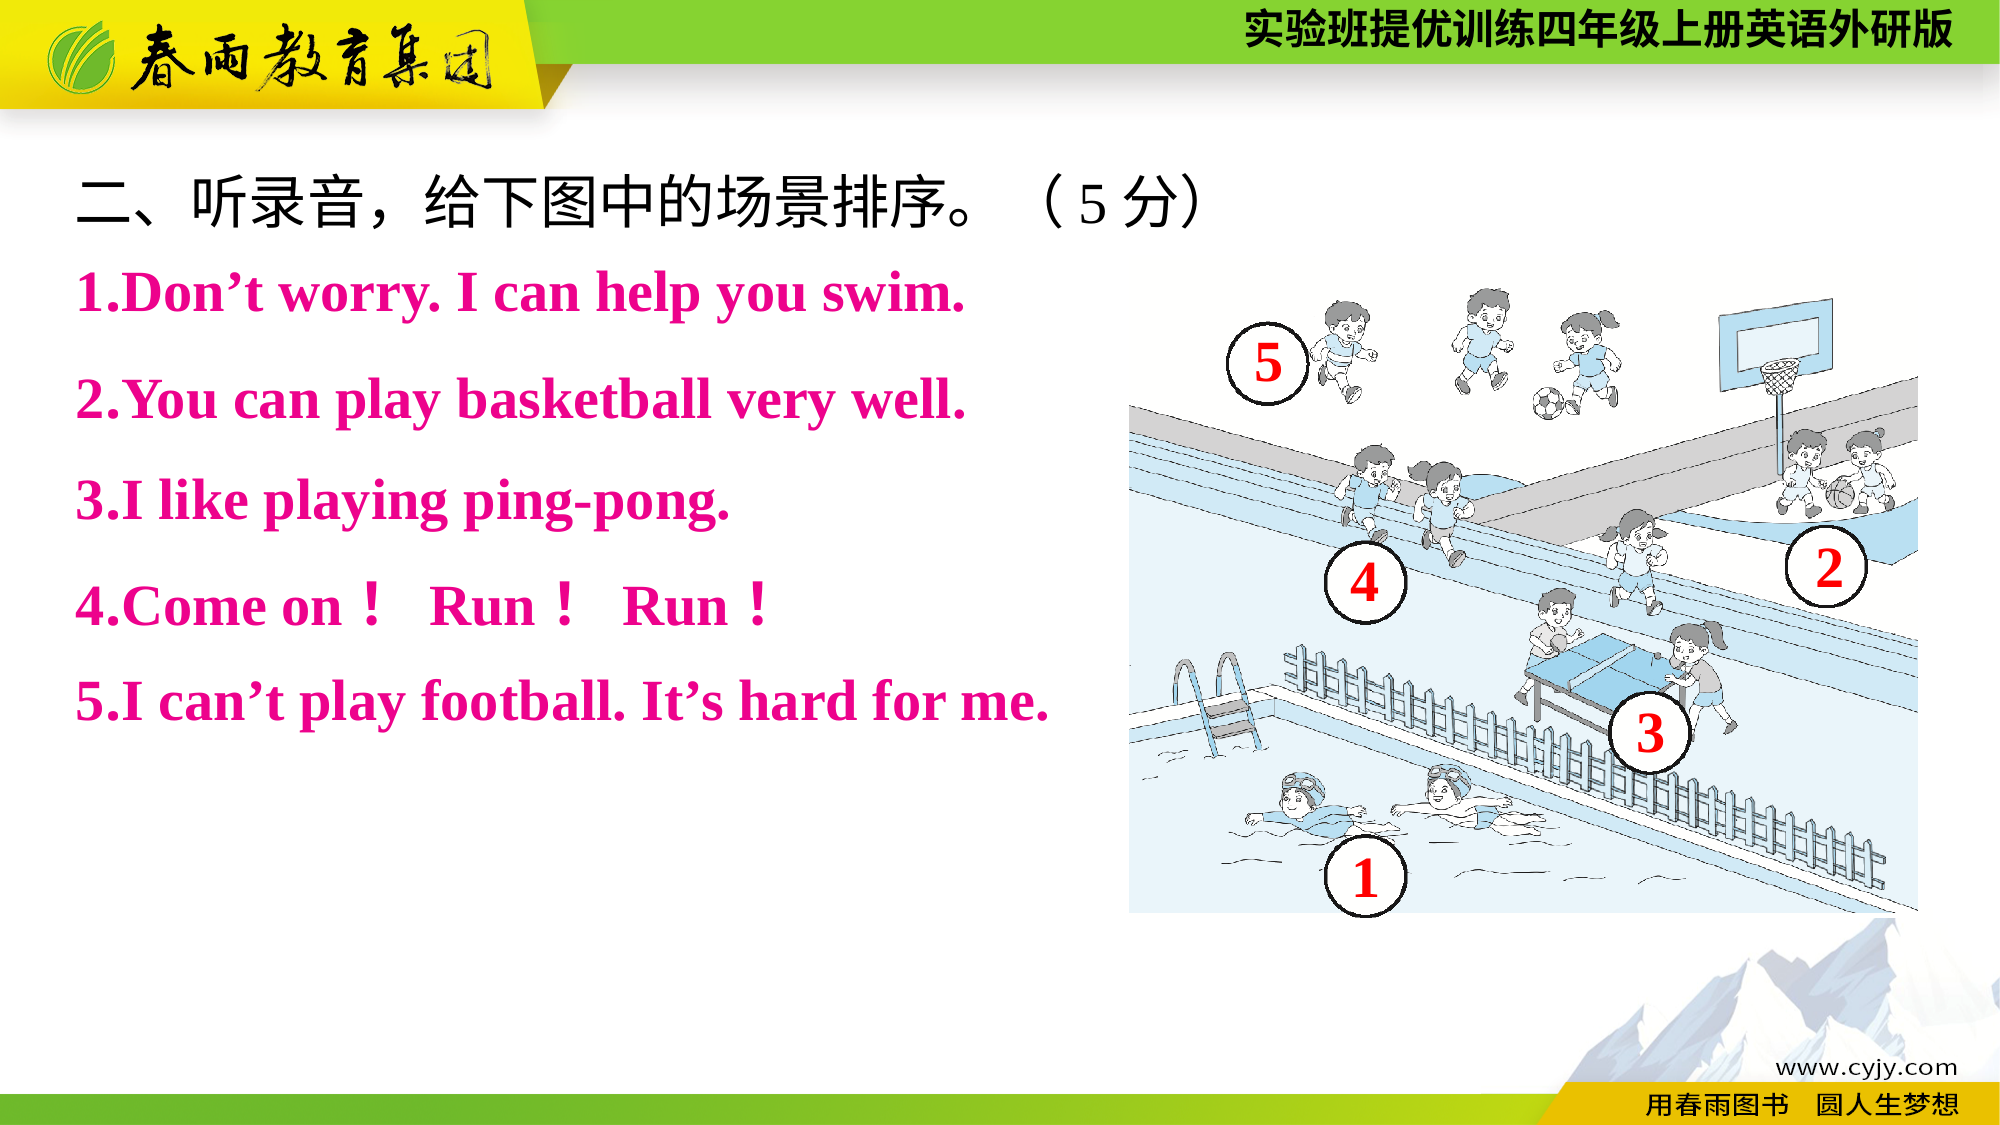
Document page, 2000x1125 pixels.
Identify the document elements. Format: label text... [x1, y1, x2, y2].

list 二、听录音，给下图中的场景排序。（5分） [59, 122, 1944, 231]
text_box 1.Don’t worry. I can help you swim. [60, 211, 1118, 317]
text_box 5.I can’t play football. It’s hard for me. [60, 619, 1118, 740]
text_box 3.I like playing ping-pong. [60, 419, 1118, 524]
text_box 4.Come on！Run！Run！ [60, 524, 1118, 619]
picture [0, 0, 2000, 1125]
text_box 2.You can play basketball very well. [60, 317, 1118, 419]
